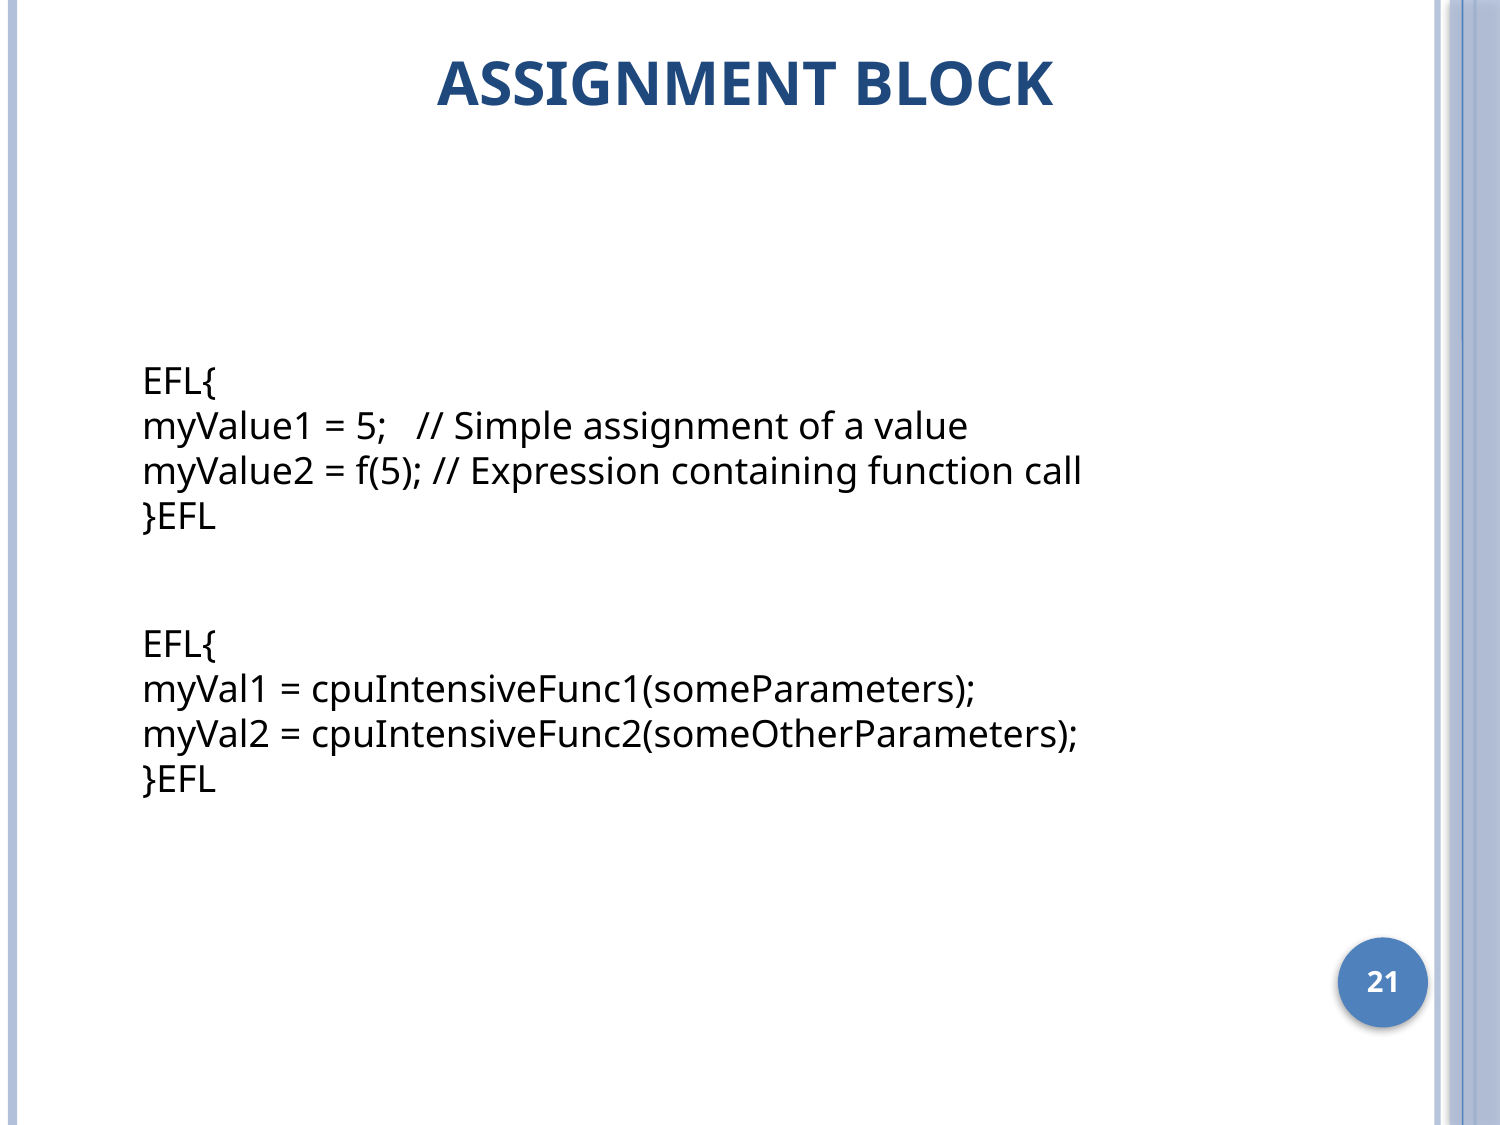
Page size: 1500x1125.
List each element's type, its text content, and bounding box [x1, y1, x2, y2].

text_box EFL{ myVal1 = cpuIntensiveFunc1(someParameters); myVal2 = cpuIntensiveFunc2(someOtherParameters); }EFL [127, 612, 1328, 808]
text_box EFL{ myValue1 = 5; // Simple assignment of a value myValue2 = f(5); // Expression containing function call }EFL [127, 349, 1328, 545]
title Assignment block [133, 37, 1359, 125]
slide_number 21 [1333, 940, 1434, 1027]
